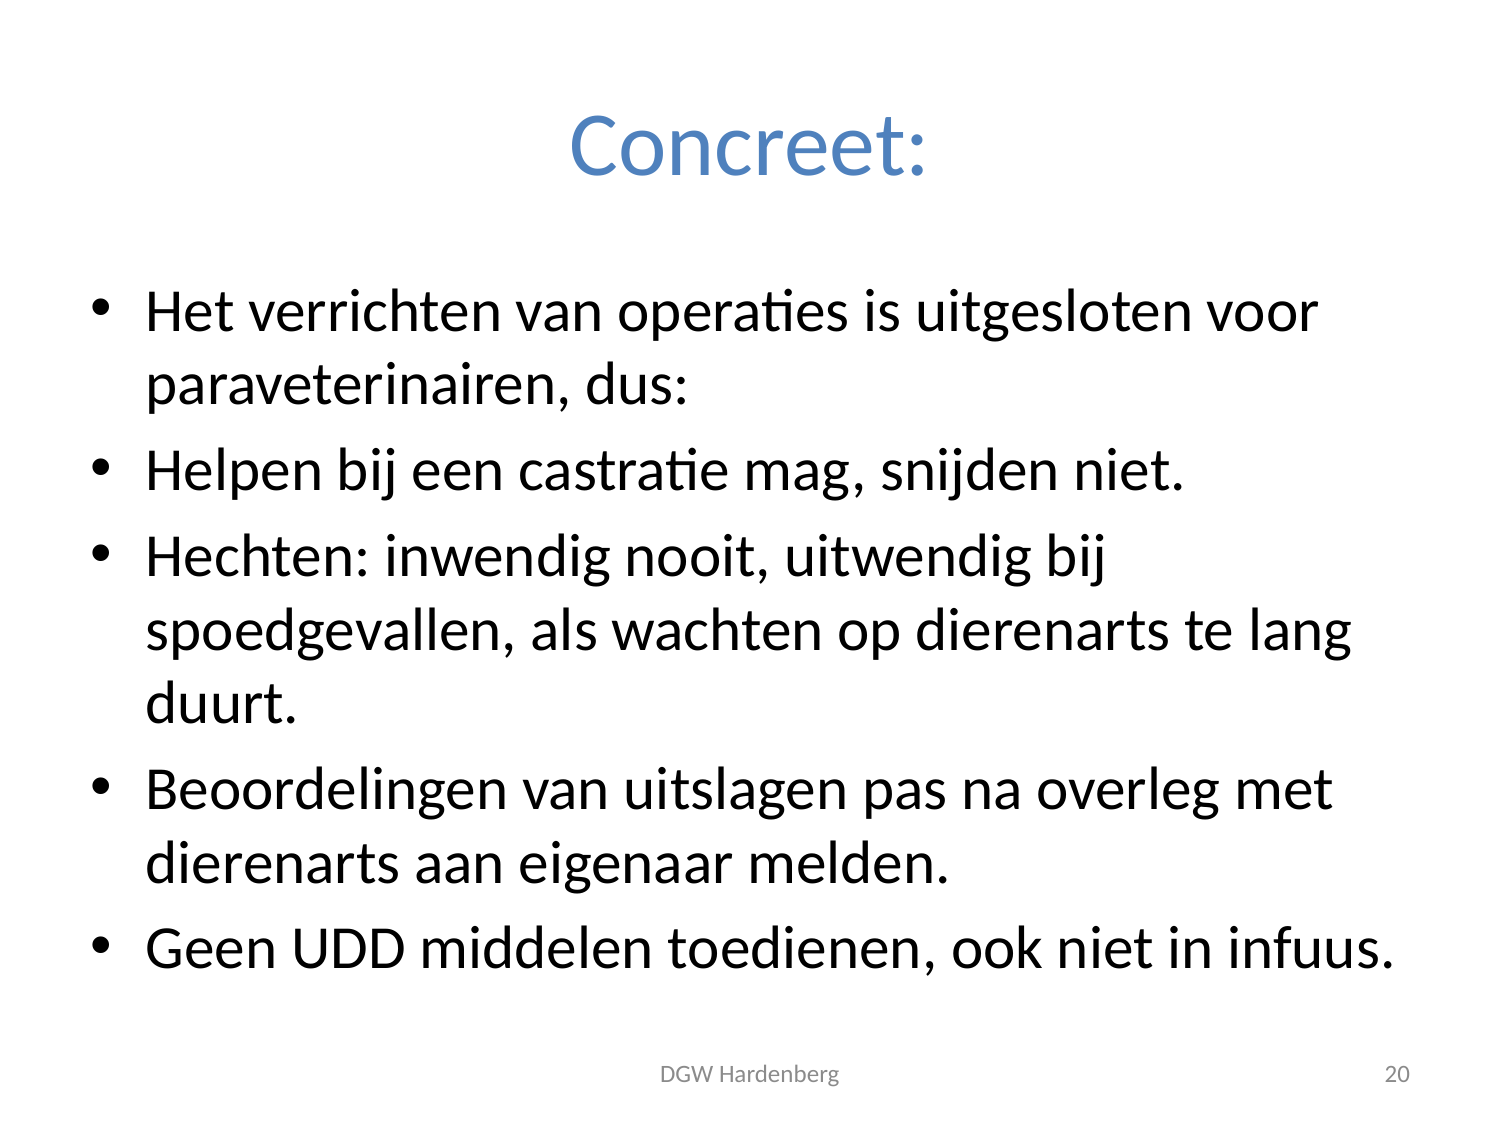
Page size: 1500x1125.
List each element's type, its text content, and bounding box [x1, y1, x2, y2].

list Het verrichten van operaties is uitgesloten voor paraveterinairen, dus: Helpen bij een castratie mag, snijden niet. Hechten: inwendig nooit, uitwendig bij spoedgevallen, als wachten op dierenarts te lang duurt. Beoordelingen van uitslagen pas na overleg met dierenarts aan eigenaar melden. Geen UDD middelen toedienen, ook niet in infuus. [75, 262, 1425, 1005]
footer DGW Hardenberg [512, 1042, 988, 1103]
slide_number 20 [1074, 1042, 1425, 1103]
title Concreet: [75, 45, 1425, 233]
